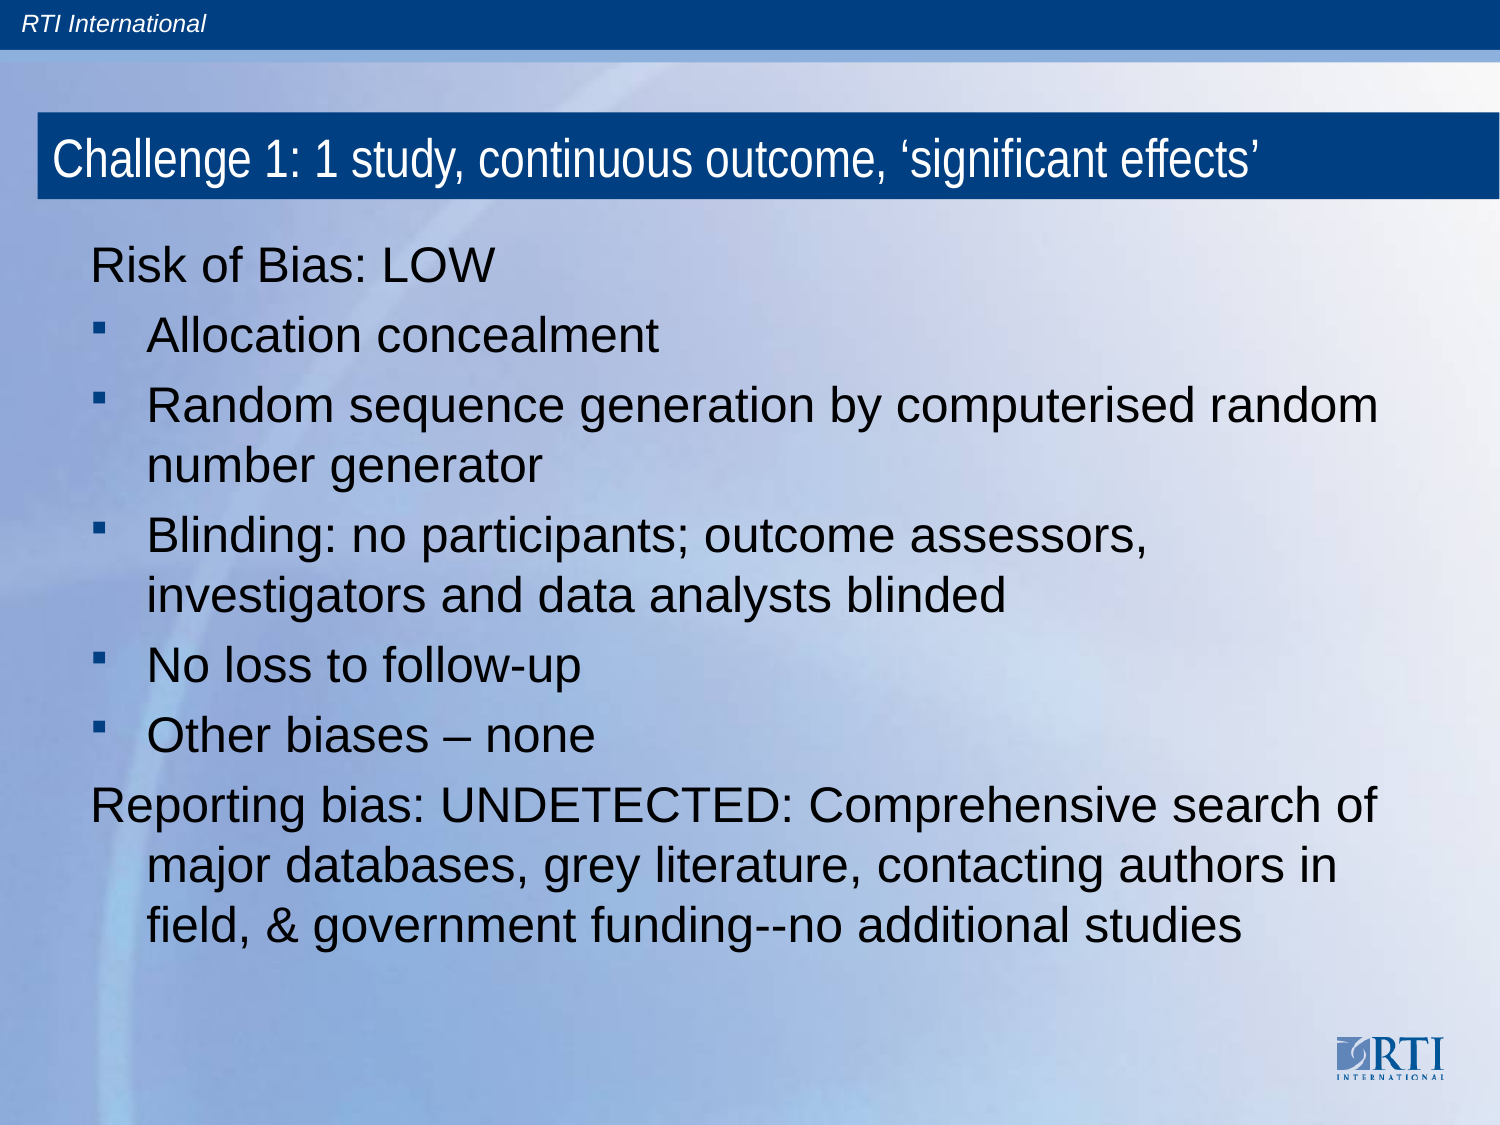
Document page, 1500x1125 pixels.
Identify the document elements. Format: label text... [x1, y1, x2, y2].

title Challenge 1: 1 study, continuous outcome, ‘significant effects’ [37, 111, 1500, 200]
list Risk of Bias: LOW Allocation concealment Random sequence generation by computerised random number generator Blinding: no participants; outcome assessors, investigators and data analysts blinded No loss to follow-up Other biases – none Reporting bias: UNDETECTED: Comprehensive search of major databases, grey literature, contacting authors in field, & government funding--no additional studies [74, 224, 1426, 1006]
picture [0, 63, 1500, 1125]
